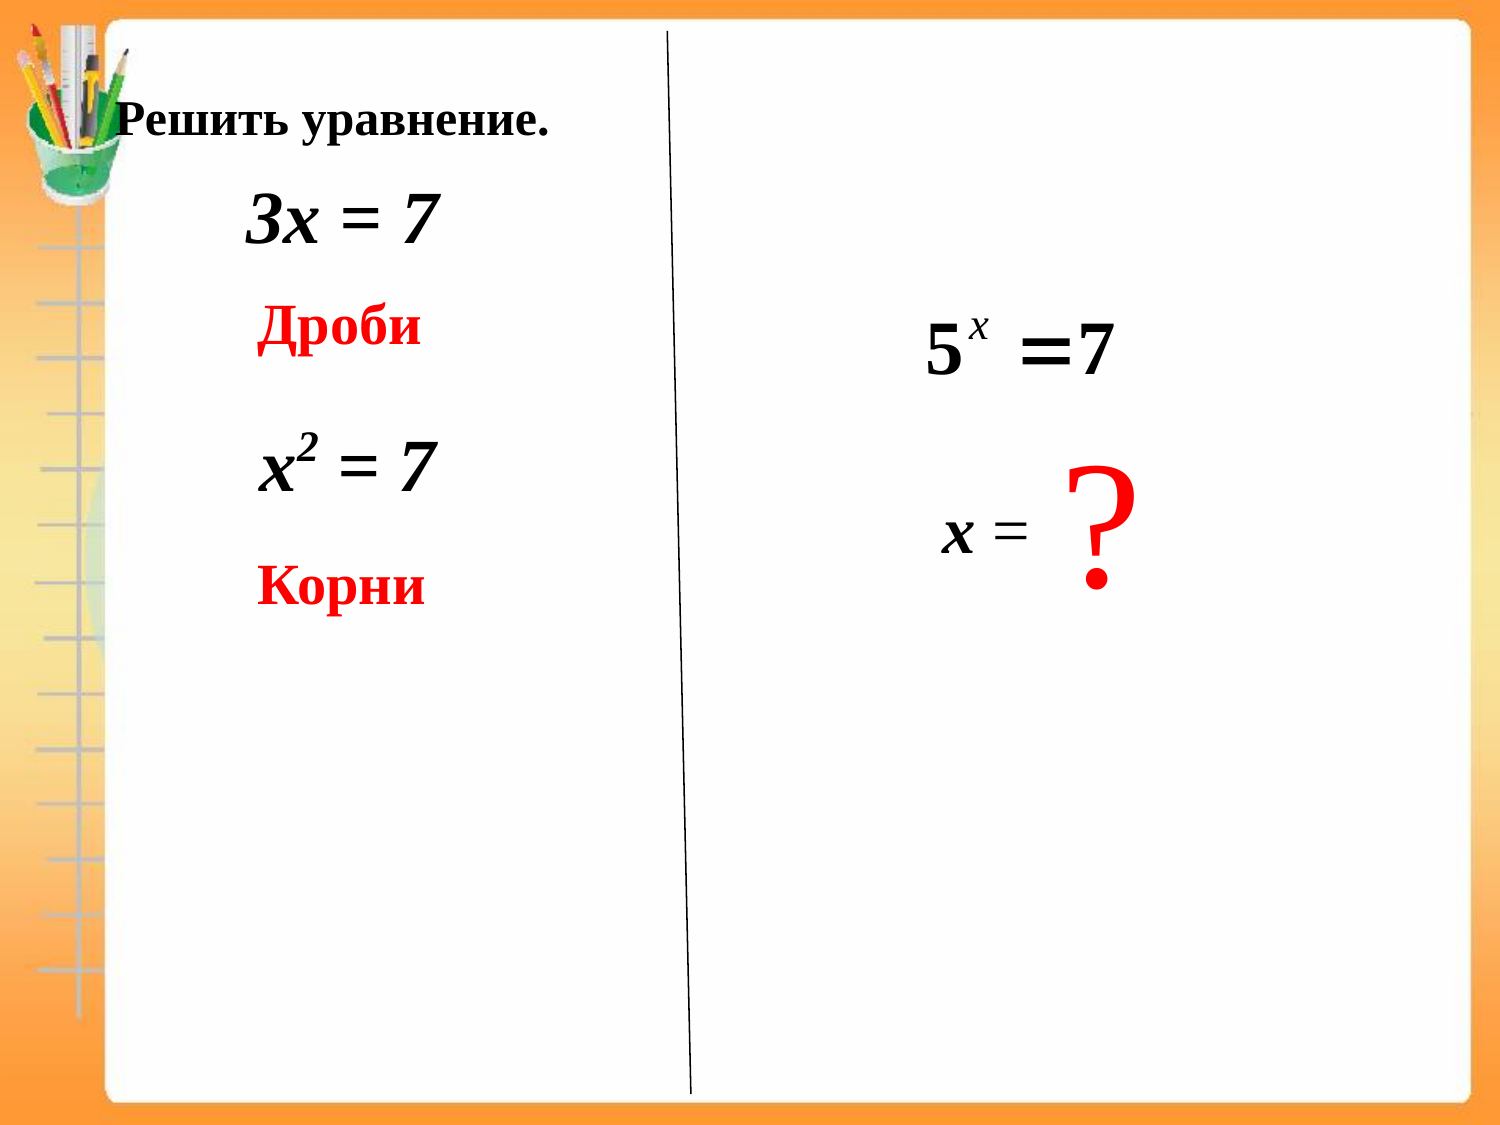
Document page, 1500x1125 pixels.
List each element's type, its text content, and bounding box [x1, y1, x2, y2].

text_box х = [927, 479, 1045, 575]
text_box Решить уравнение. [100, 78, 656, 153]
text_box Корни [243, 538, 441, 624]
picture [0, 0, 1500, 1125]
text_box Дроби [243, 278, 438, 364]
text_box 3х = 7 [231, 160, 454, 266]
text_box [915, 290, 1128, 394]
text_box х2 = 7 [244, 408, 452, 514]
text_box ? [1045, 397, 1157, 632]
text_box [666, 30, 692, 1095]
